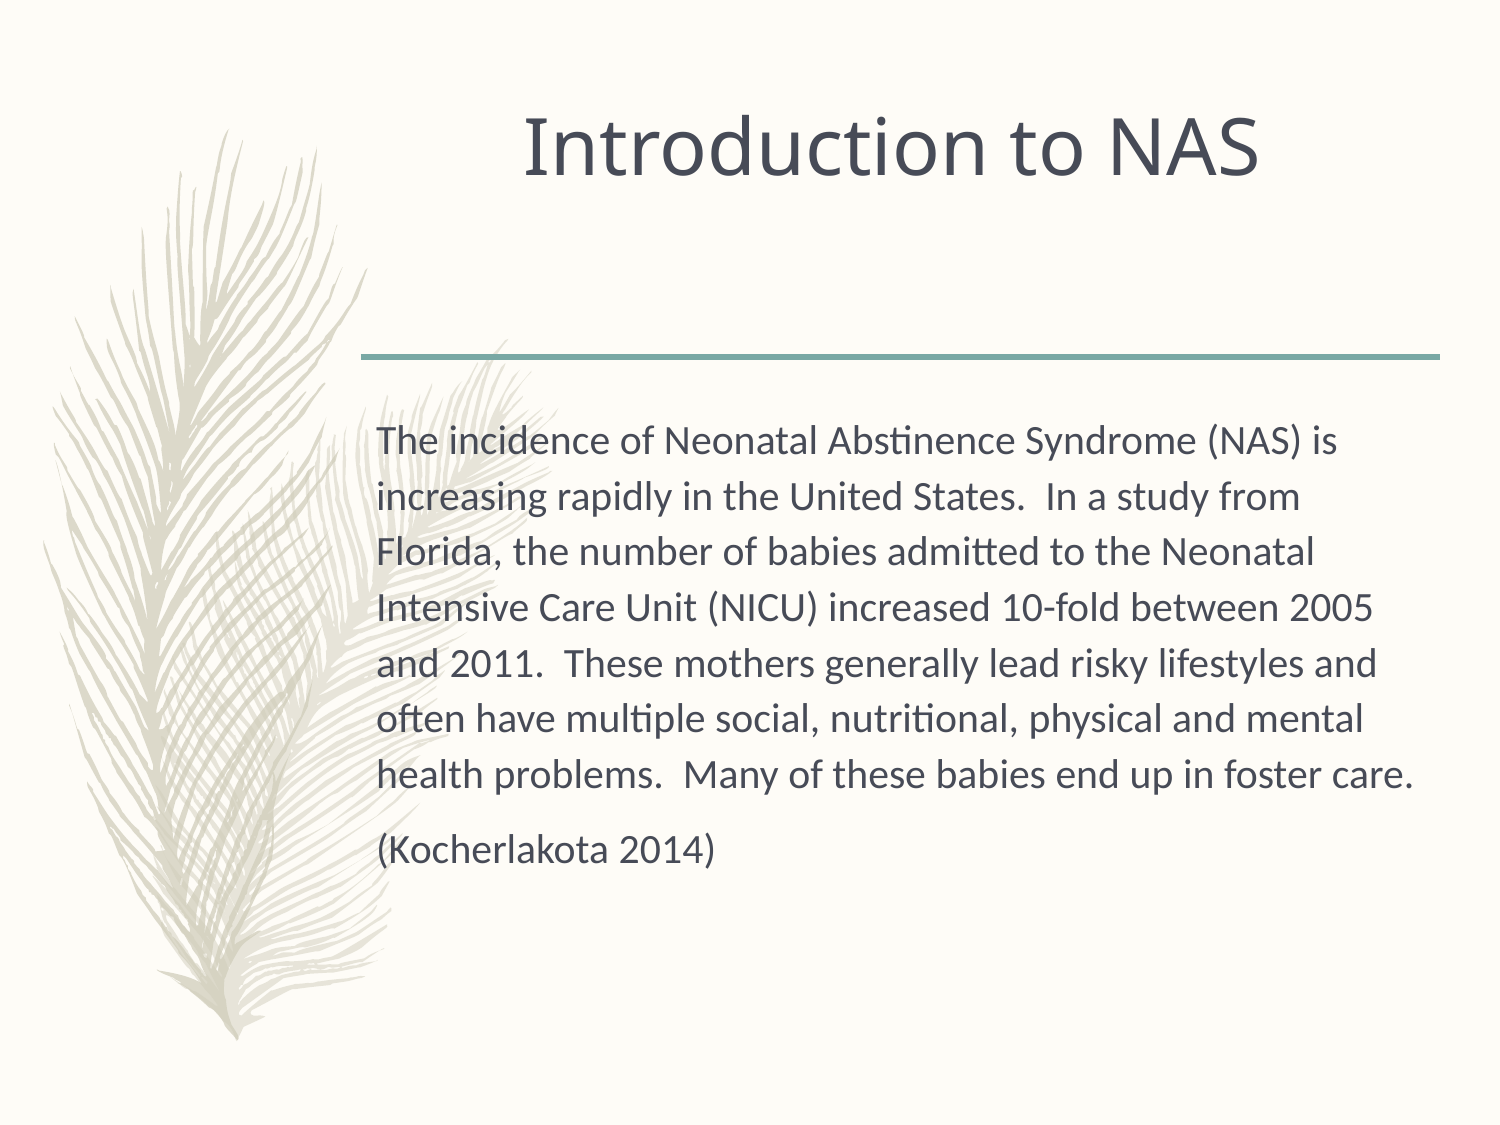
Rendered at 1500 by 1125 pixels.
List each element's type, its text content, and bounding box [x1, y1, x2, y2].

list The incidence of Neonatal Abstinence Syndrome (NAS) is increasing rapidly in the United States. In a study from Florida, the number of babies admitted to the Neonatal Intensive Care Unit (NICU) increased 10-fold between 2005 and 2011. These mothers generally lead risky lifestyles and often have multiple social, nutritional, physical and mental health problems. Many of these babies end up in foster care. (Kocherlakota 2014) [360, 399, 1440, 999]
title Introduction to NAS [345, 93, 1440, 350]
